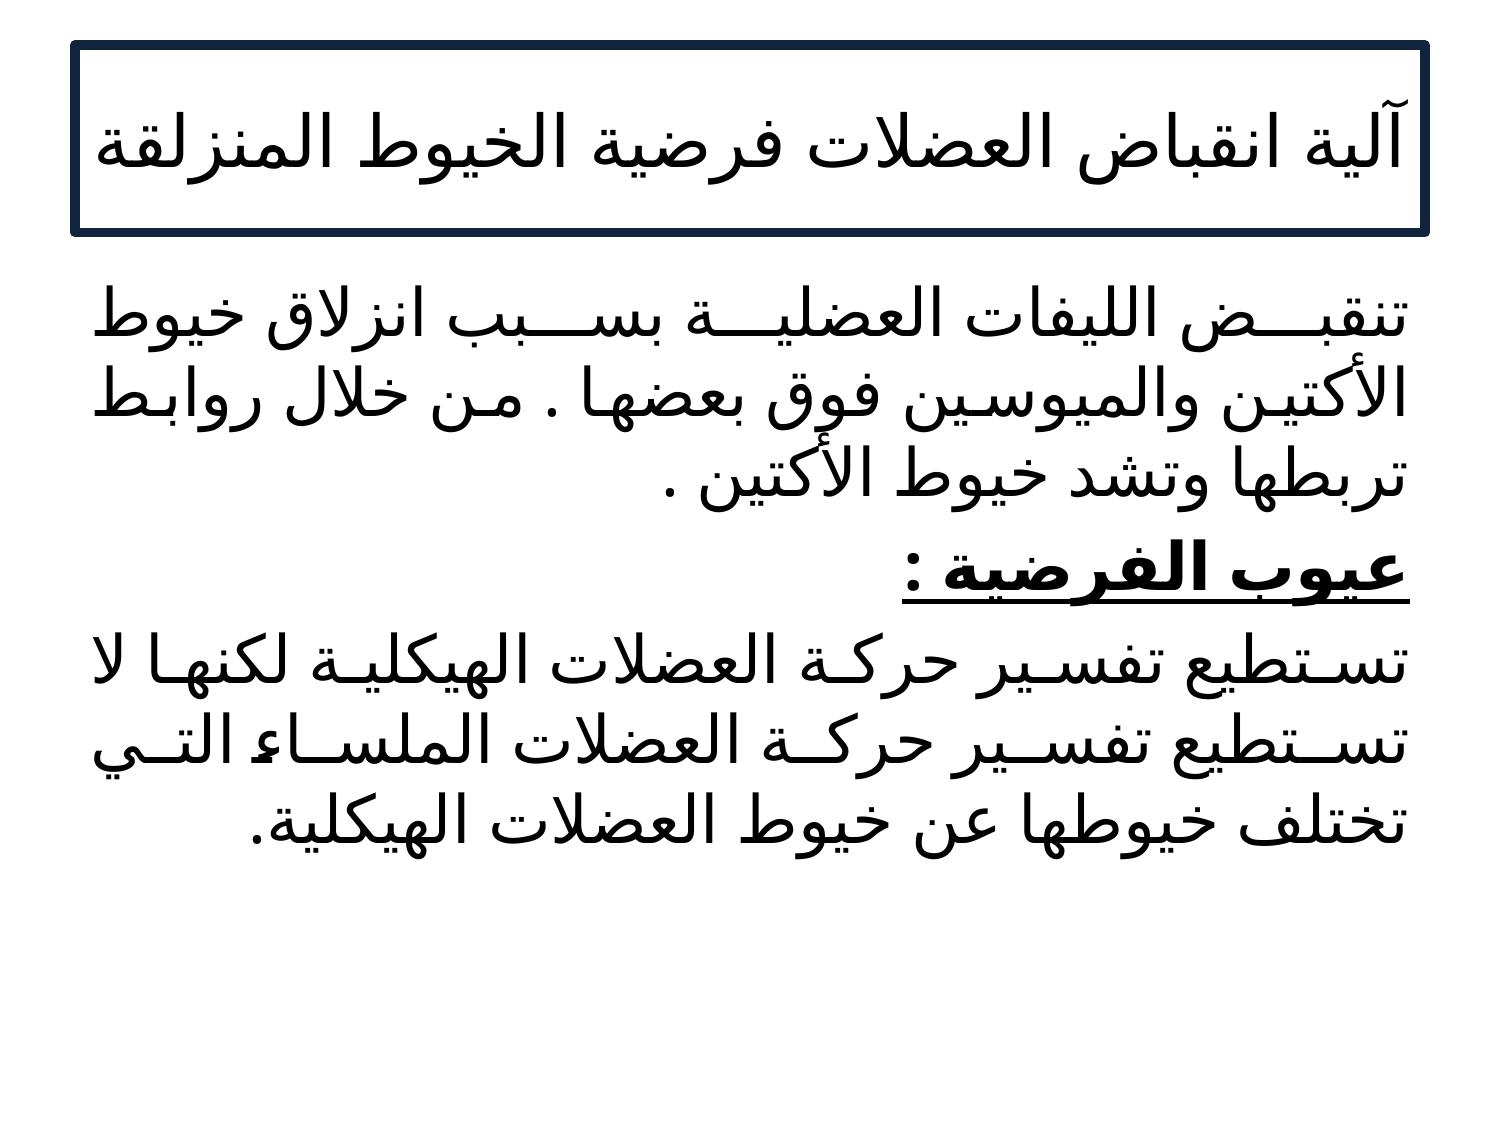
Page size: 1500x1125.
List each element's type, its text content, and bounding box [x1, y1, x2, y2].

title آلية انقباض العضلات فرضية الخيوط المنزلقة [75, 45, 1425, 233]
list تنقبض الليفات العضلية بسبب انزلاق خيوط الأكتين والميوسين فوق بعضها . من خلال روابط تربطها وتشد خيوط الأكتين . عيوب الفرضية : تستطيع تفسير حركة العضلات الهيكلية لكنها لا تستطيع تفسير حركة العضلات الملساء التي تختلف خيوطها عن خيوط العضلات الهيكلية. [75, 262, 1425, 1005]
